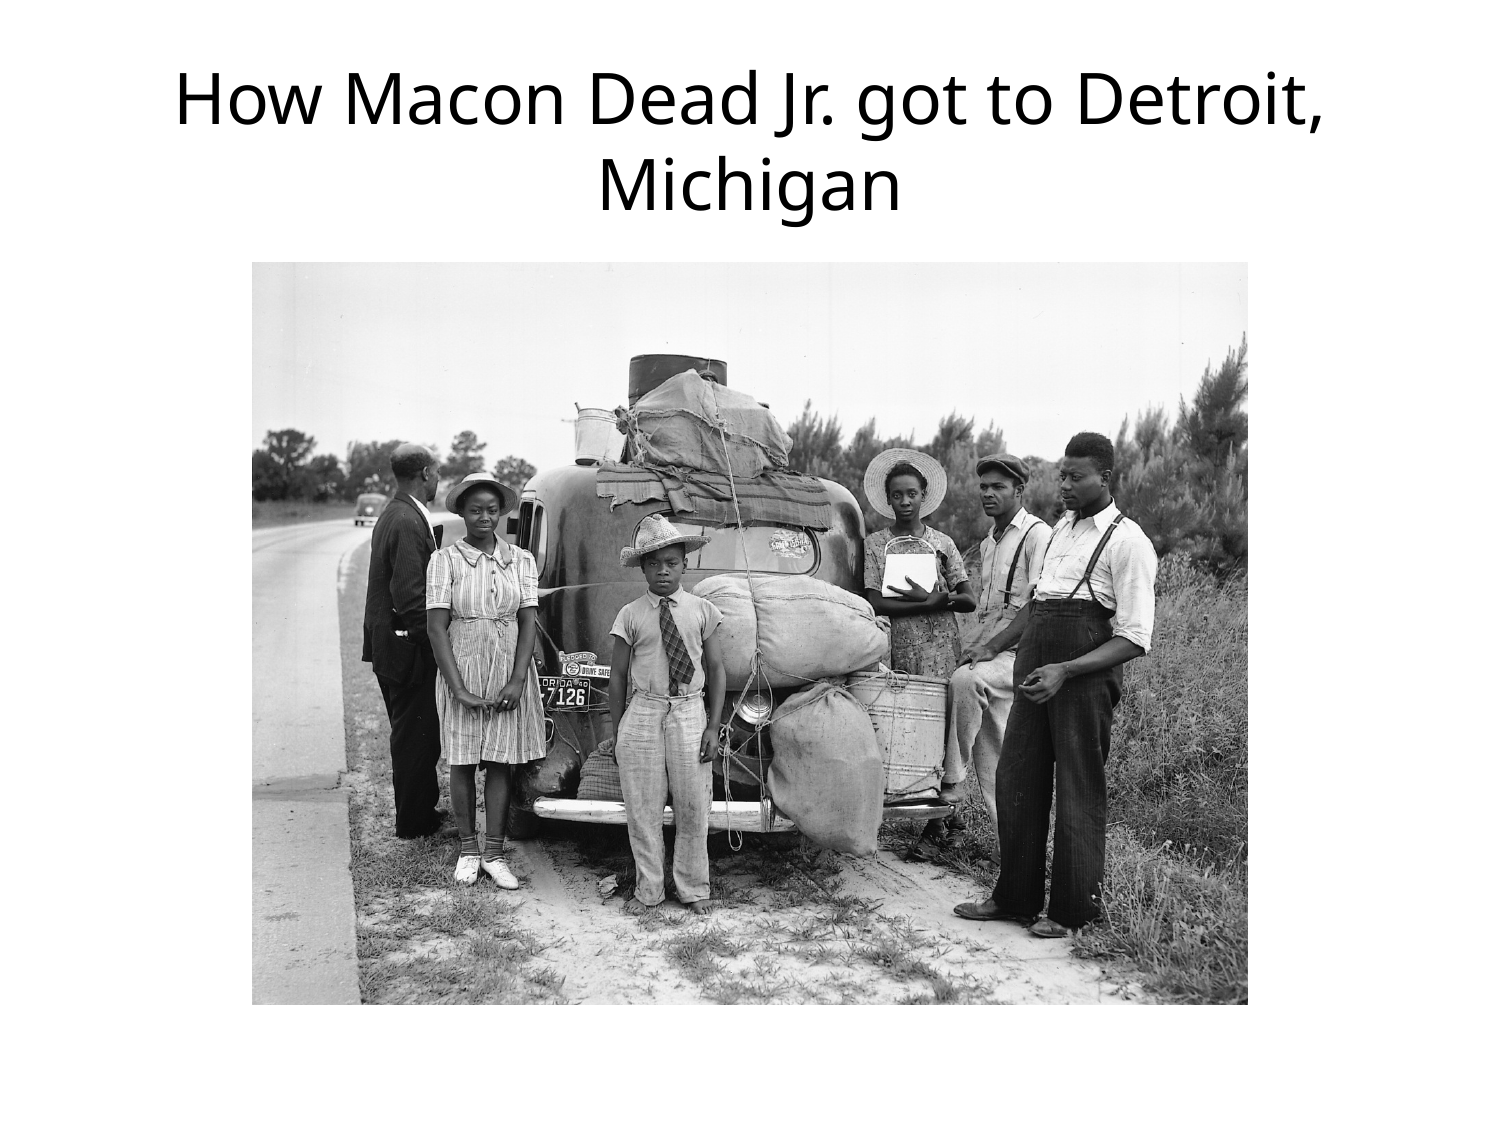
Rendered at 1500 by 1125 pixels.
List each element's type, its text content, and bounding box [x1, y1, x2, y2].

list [252, 262, 1248, 1006]
title How Macon Dead Jr. got to Detroit, Michigan [75, 45, 1425, 233]
